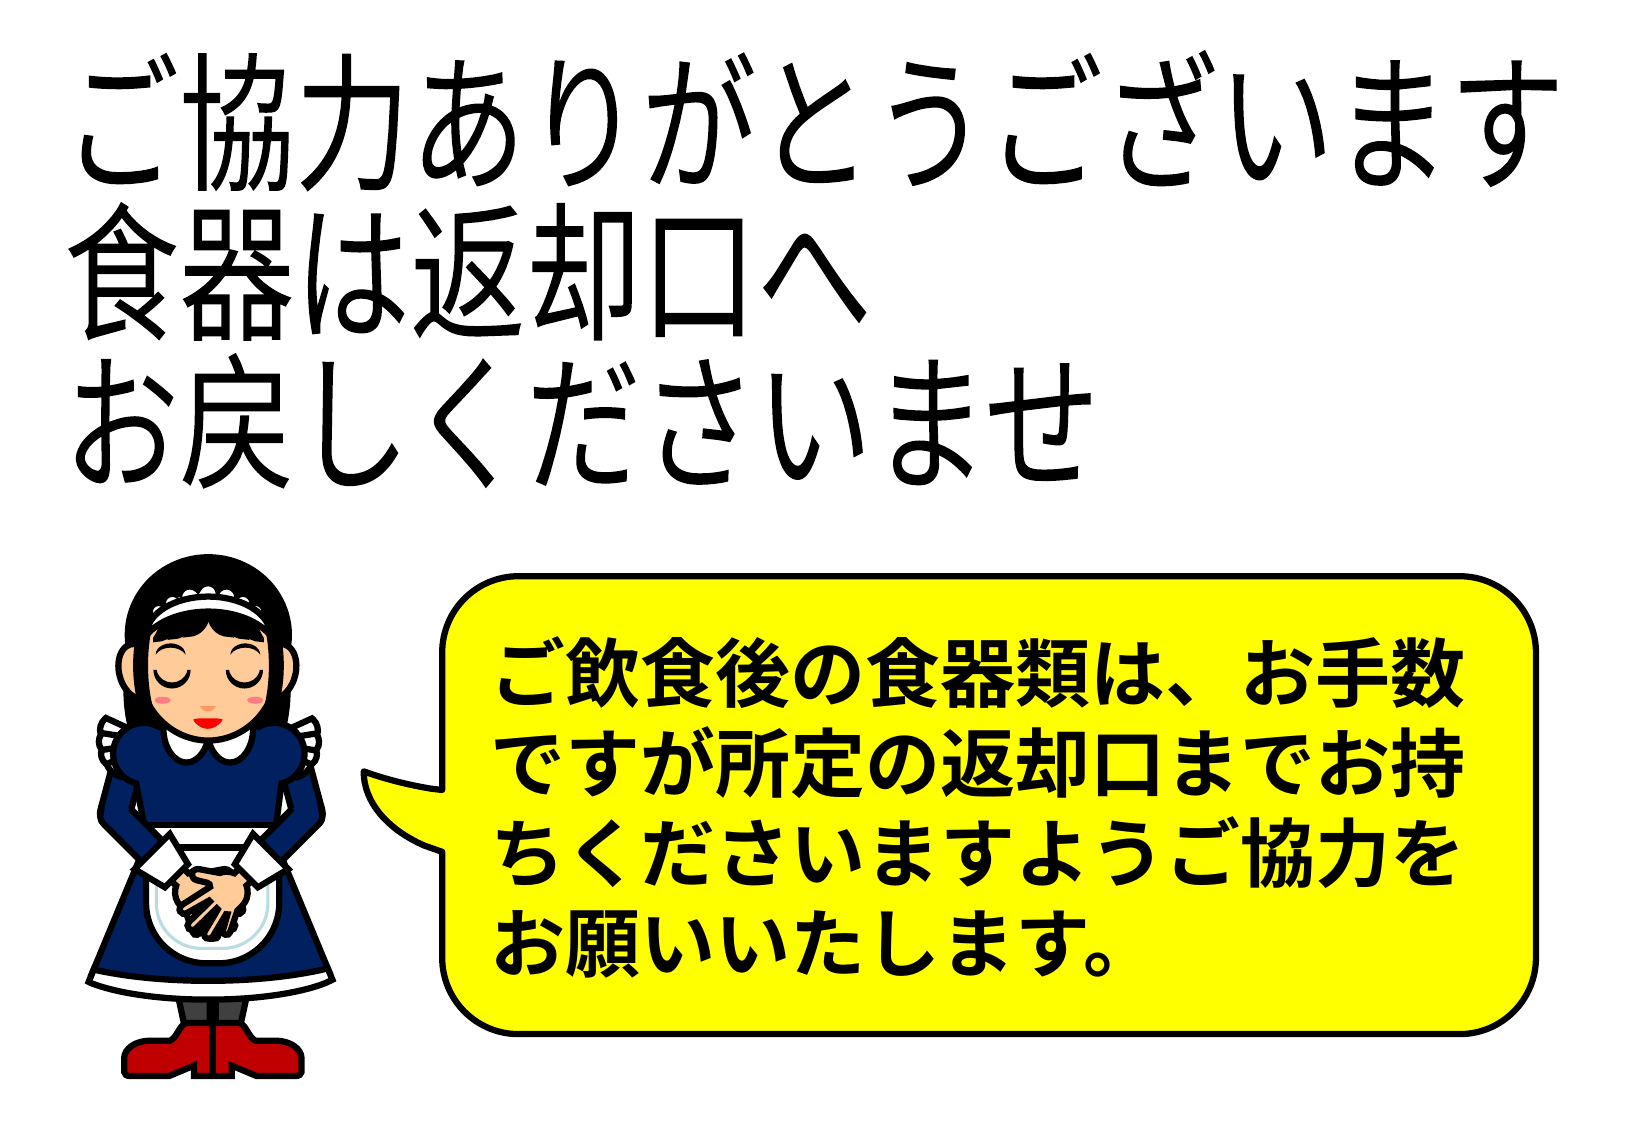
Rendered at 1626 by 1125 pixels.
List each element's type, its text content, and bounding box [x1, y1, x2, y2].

text_box [361, 574, 1539, 1037]
text_box ご飲食後の食器類は、お手数ですが所定の返却口までお持ちくださいますようご協力をお願いいたします。 [475, 619, 1502, 995]
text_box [88, 557, 333, 1077]
